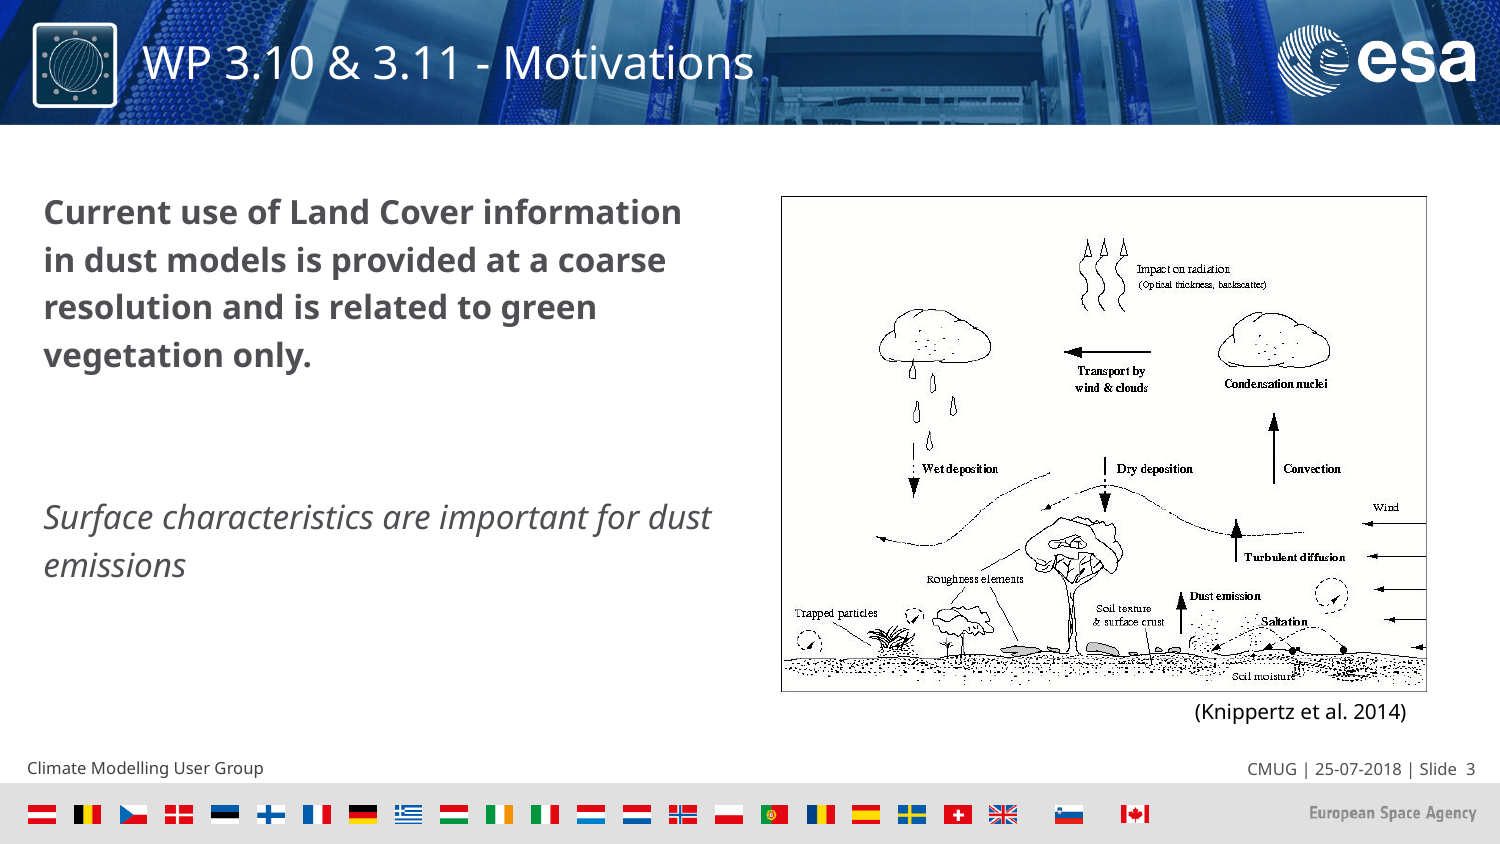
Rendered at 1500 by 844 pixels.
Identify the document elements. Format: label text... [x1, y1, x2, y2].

title WP 3.10 & 3.11 - Motivations [127, 26, 1269, 97]
picture [781, 195, 1427, 692]
text_box (Knippertz et al. 2014) [1180, 700, 1422, 732]
picture [0, 783, 1500, 844]
list Current use of Land Cover information in dust models is provided at a coarse resolution and is related to green vegetation only. Surface characteristics are important for dust emissions [28, 129, 732, 758]
picture [0, 0, 1500, 127]
